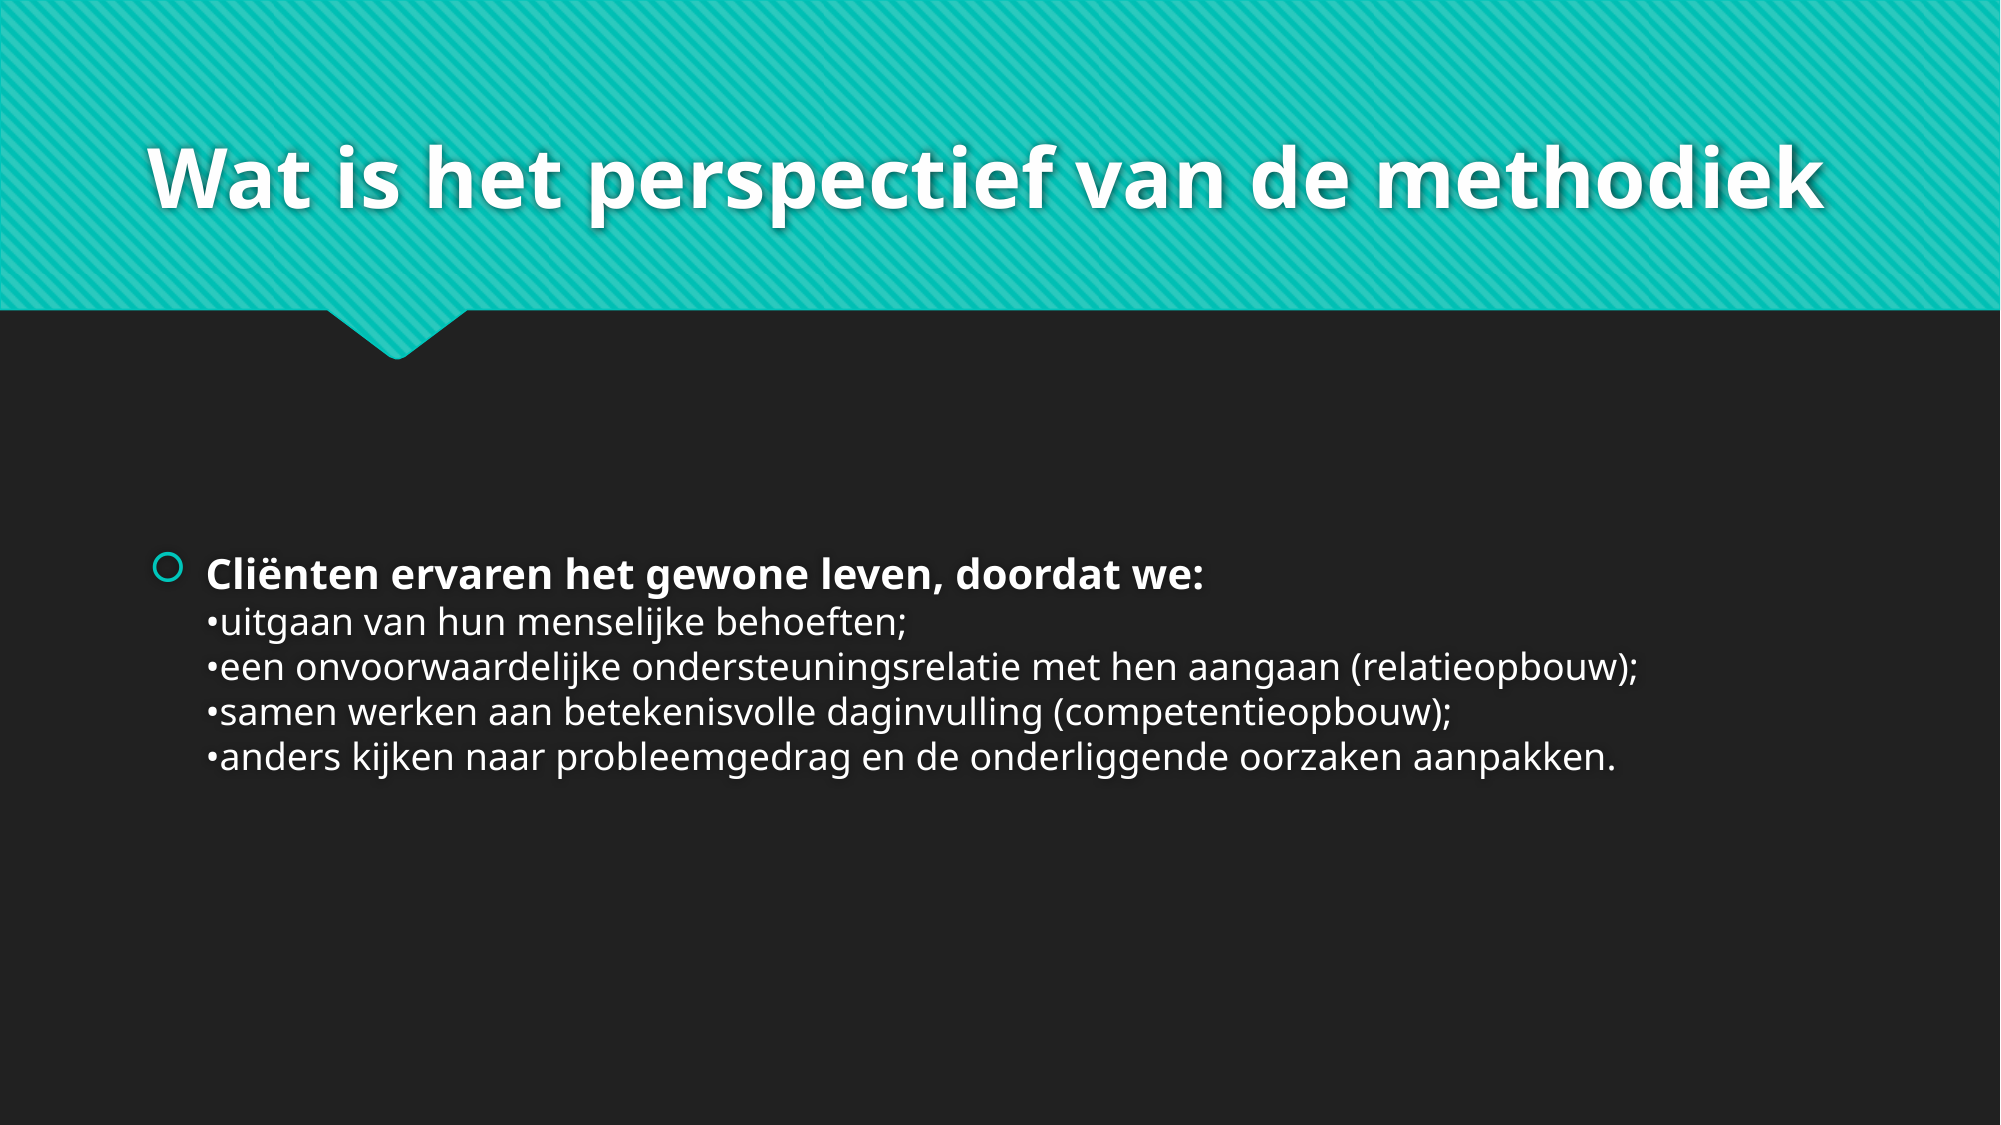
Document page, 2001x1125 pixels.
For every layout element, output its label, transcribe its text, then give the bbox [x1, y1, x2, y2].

title Wat is het perspectief van de methodiek [132, 73, 1868, 233]
list Cliënten ervaren het gewone leven, doordat we: •uitgaan van hun menselijke behoeften; •een onvoorwaardelijke ondersteuningsrelatie met hen aangaan (relatieopbouw); •samen werken aan betekenisvolle daginvulling (competentieopbouw); •anders kijken naar probleemgedrag en de onderliggende oorzaken aanpakken. [134, 364, 1866, 962]
